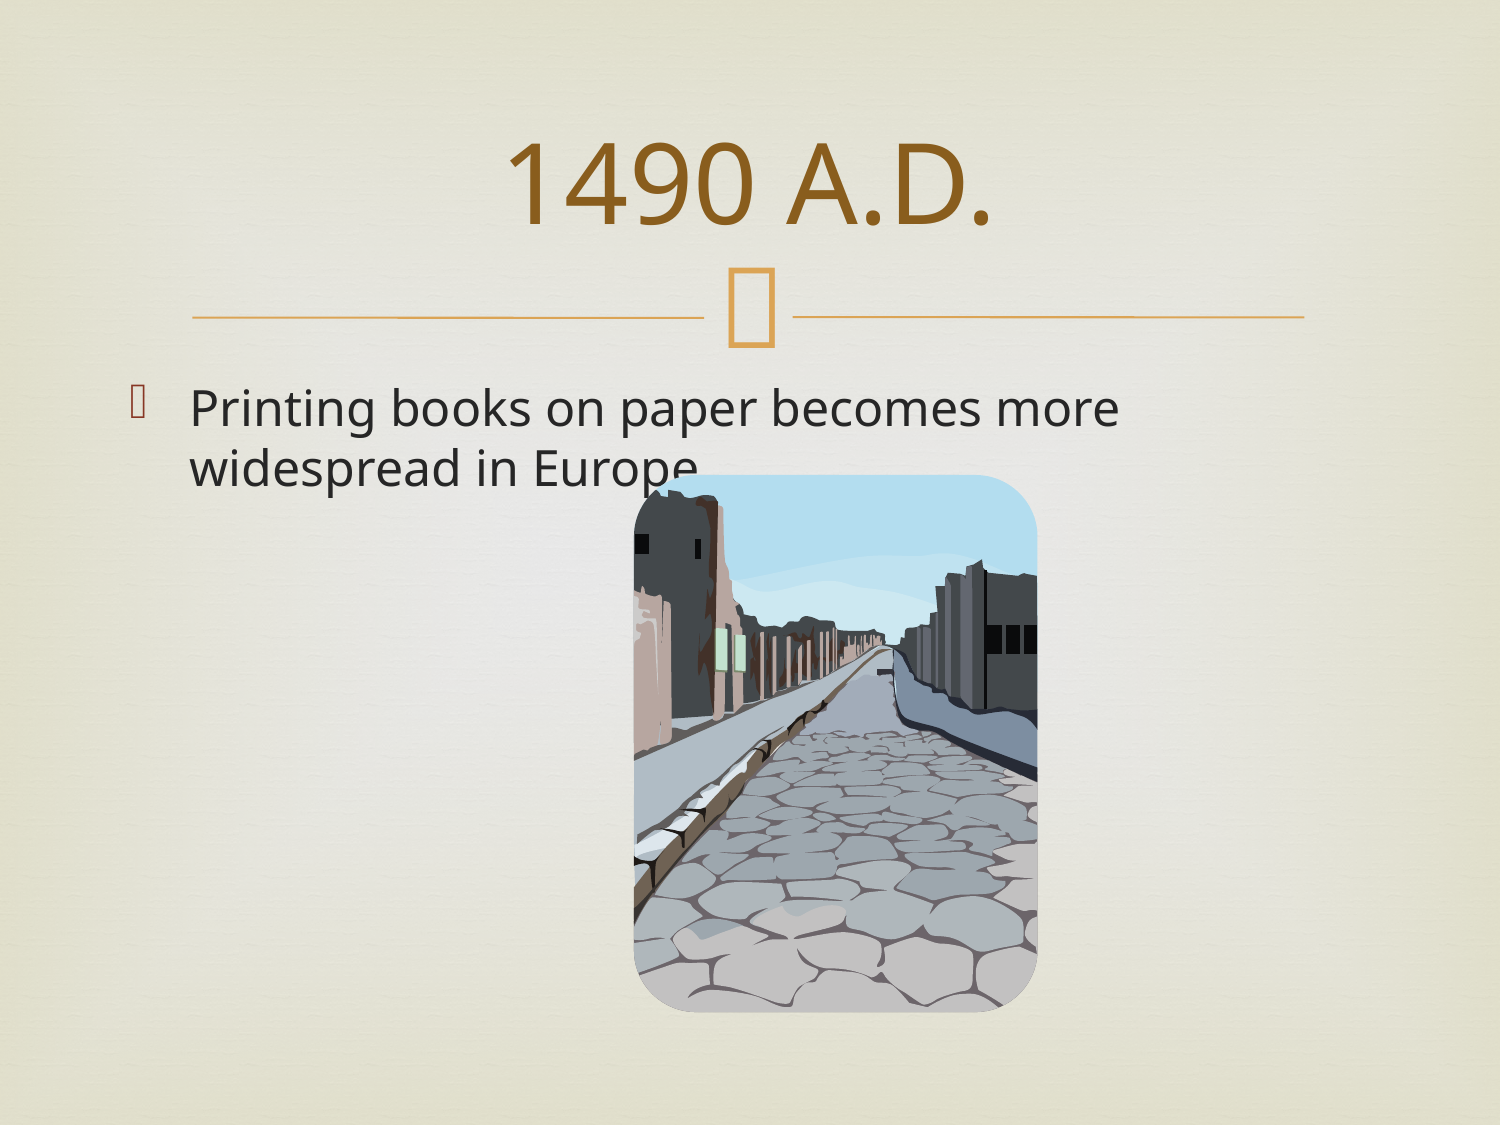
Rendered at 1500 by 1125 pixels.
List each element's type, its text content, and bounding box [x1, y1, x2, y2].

title 1490 A.D. [112, 93, 1386, 267]
picture [633, 474, 1038, 1013]
list Printing books on paper becomes more widespread in Europe. [114, 368, 1386, 1005]
